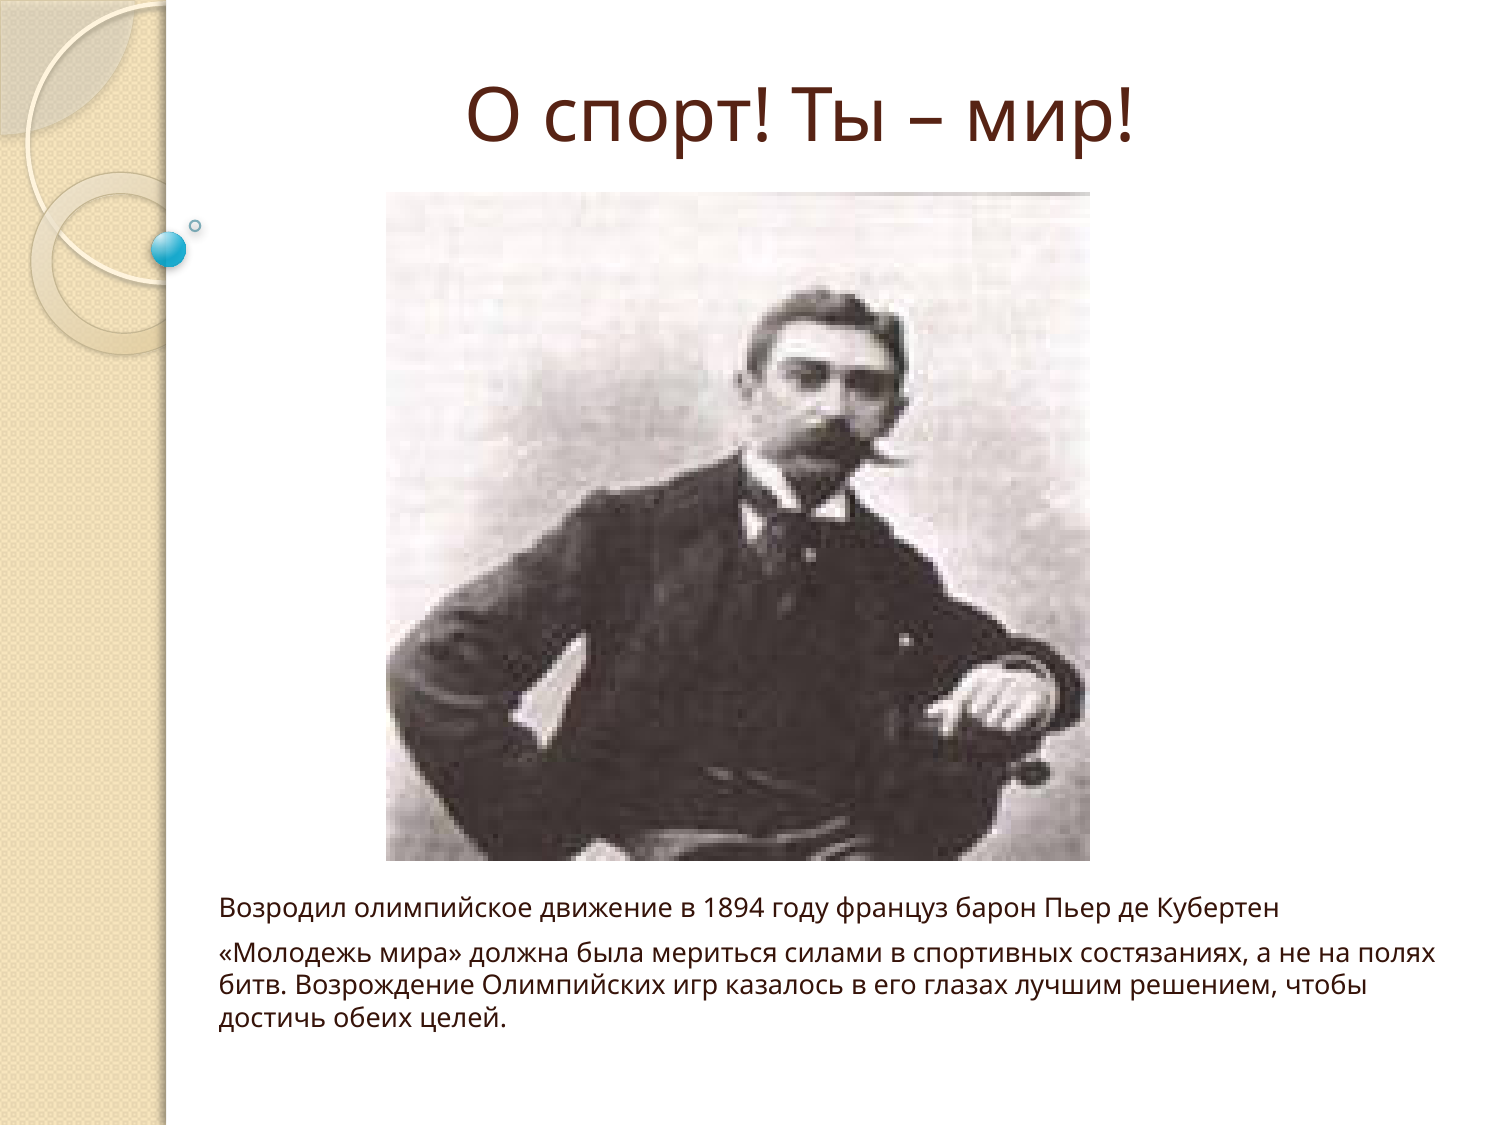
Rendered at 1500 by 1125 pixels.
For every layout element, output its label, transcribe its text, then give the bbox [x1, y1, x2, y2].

title О спорт! Ты – мир! [234, 59, 1450, 164]
subtitle Возродил олимпийское движение в 1894 году француз барон Пьер де Кубертен «Молодежь мира» должна была мериться силами в спортивных состязаниях, а не на полях битв. Возрождение Олимпийских игр казалось в его глазах лучшим решением, чтобы достичь обеих целей. [199, 890, 1450, 1067]
picture [386, 192, 1090, 861]
